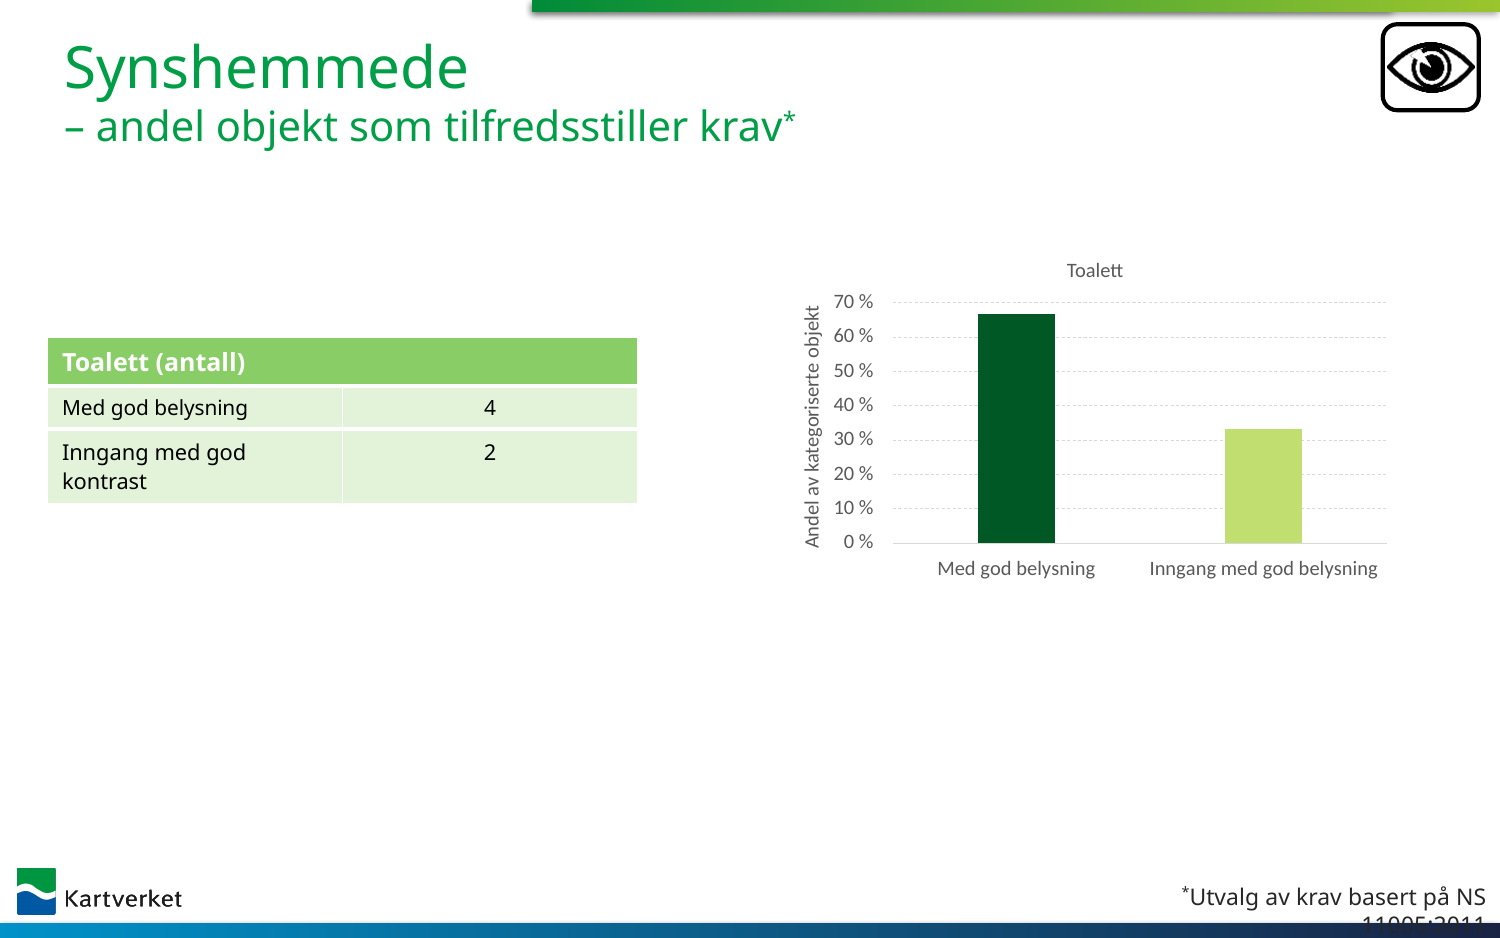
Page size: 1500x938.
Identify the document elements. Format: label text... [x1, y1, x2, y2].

text_box *Utvalg av krav basert på NS 11005:2011 [1068, 873, 1500, 938]
table_cell Med god belysning [48, 388, 342, 427]
table_header Toalett (antall) [48, 338, 637, 384]
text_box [1382, 24, 1480, 111]
picture [791, 249, 1400, 589]
table_cell Inngang med god kontrast [48, 431, 342, 503]
table_cell 4 [343, 388, 637, 427]
text_box Synshemmede – andel objekt som tilfredsstiller krav* [49, 24, 1431, 158]
table_cell 2 [343, 431, 637, 503]
